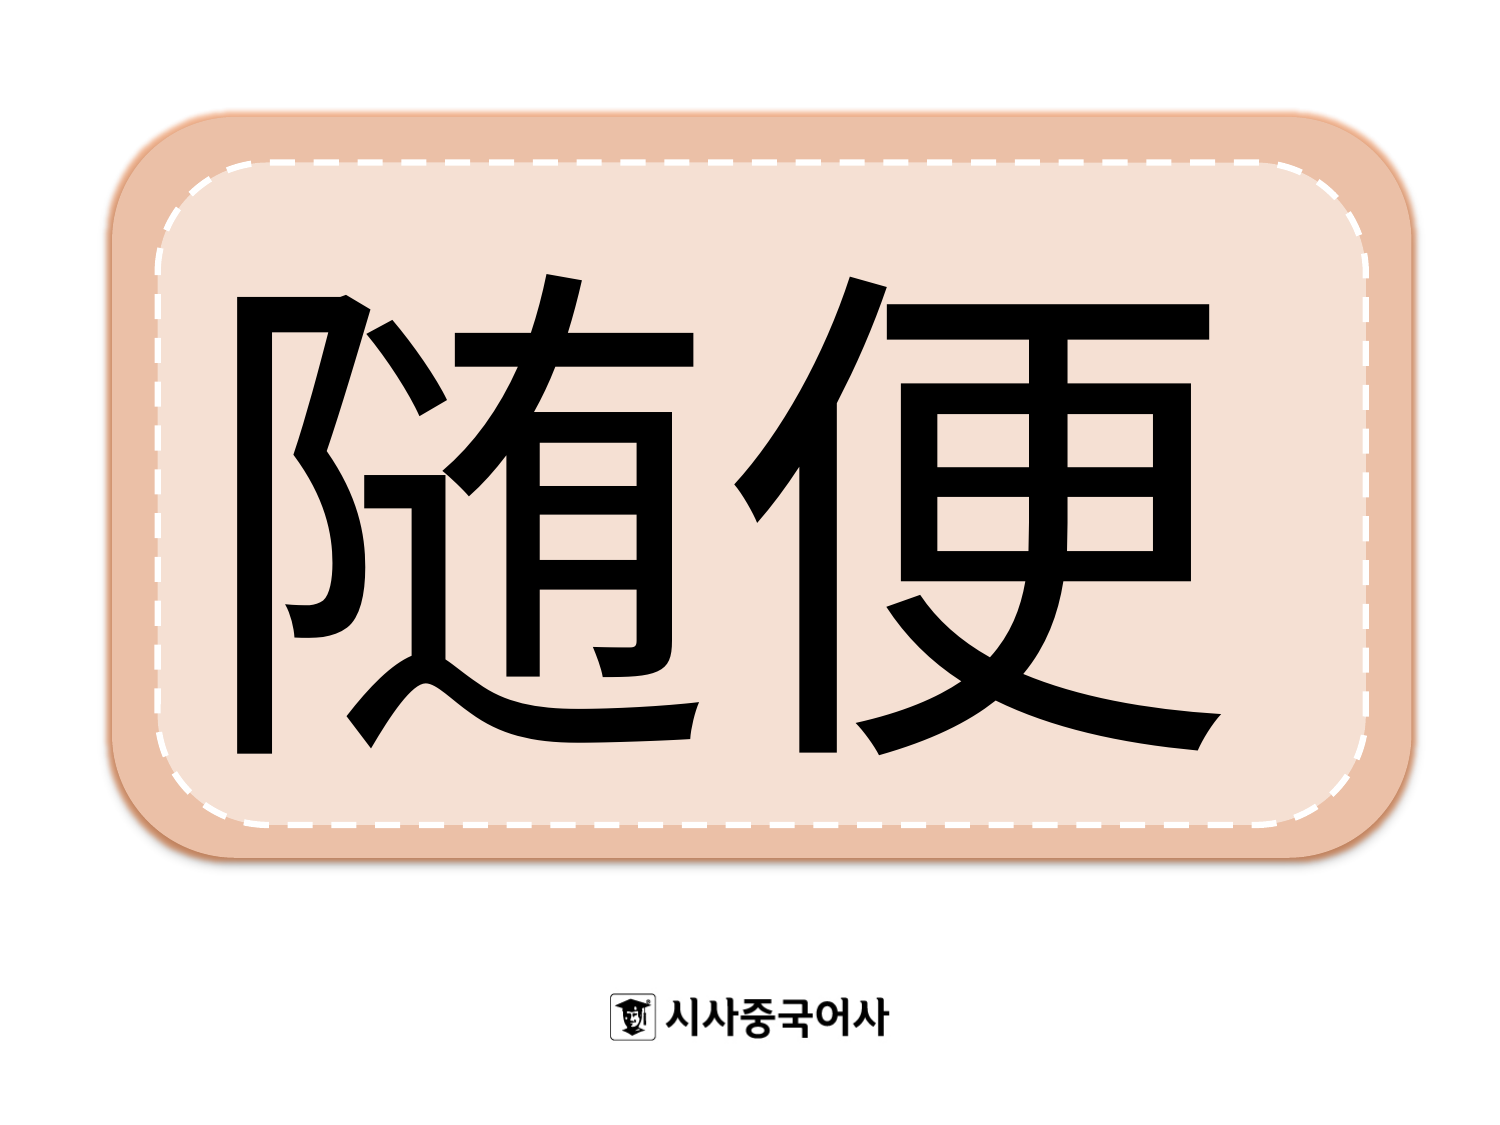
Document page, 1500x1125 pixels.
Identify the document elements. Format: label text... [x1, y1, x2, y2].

text_box [162, 160, 1371, 824]
text_box 随便 [171, 172, 1380, 836]
picture [602, 987, 898, 1047]
